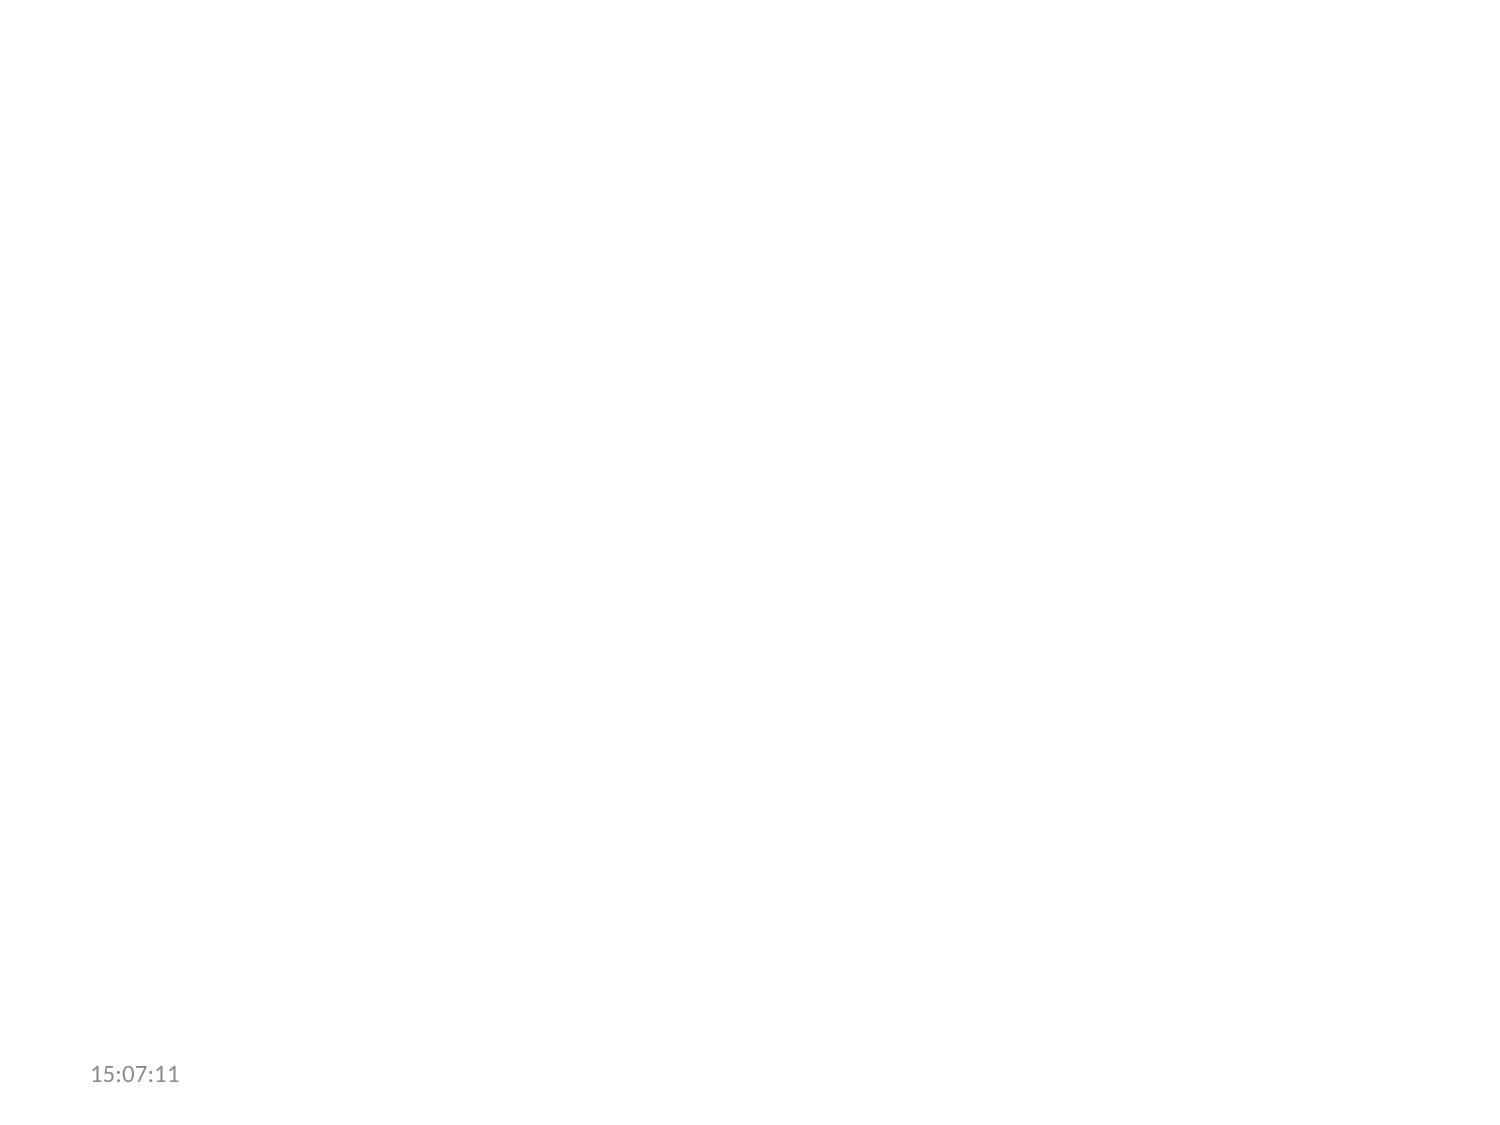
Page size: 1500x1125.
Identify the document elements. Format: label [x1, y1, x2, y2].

slide_number [75, 1042, 425, 1103]
